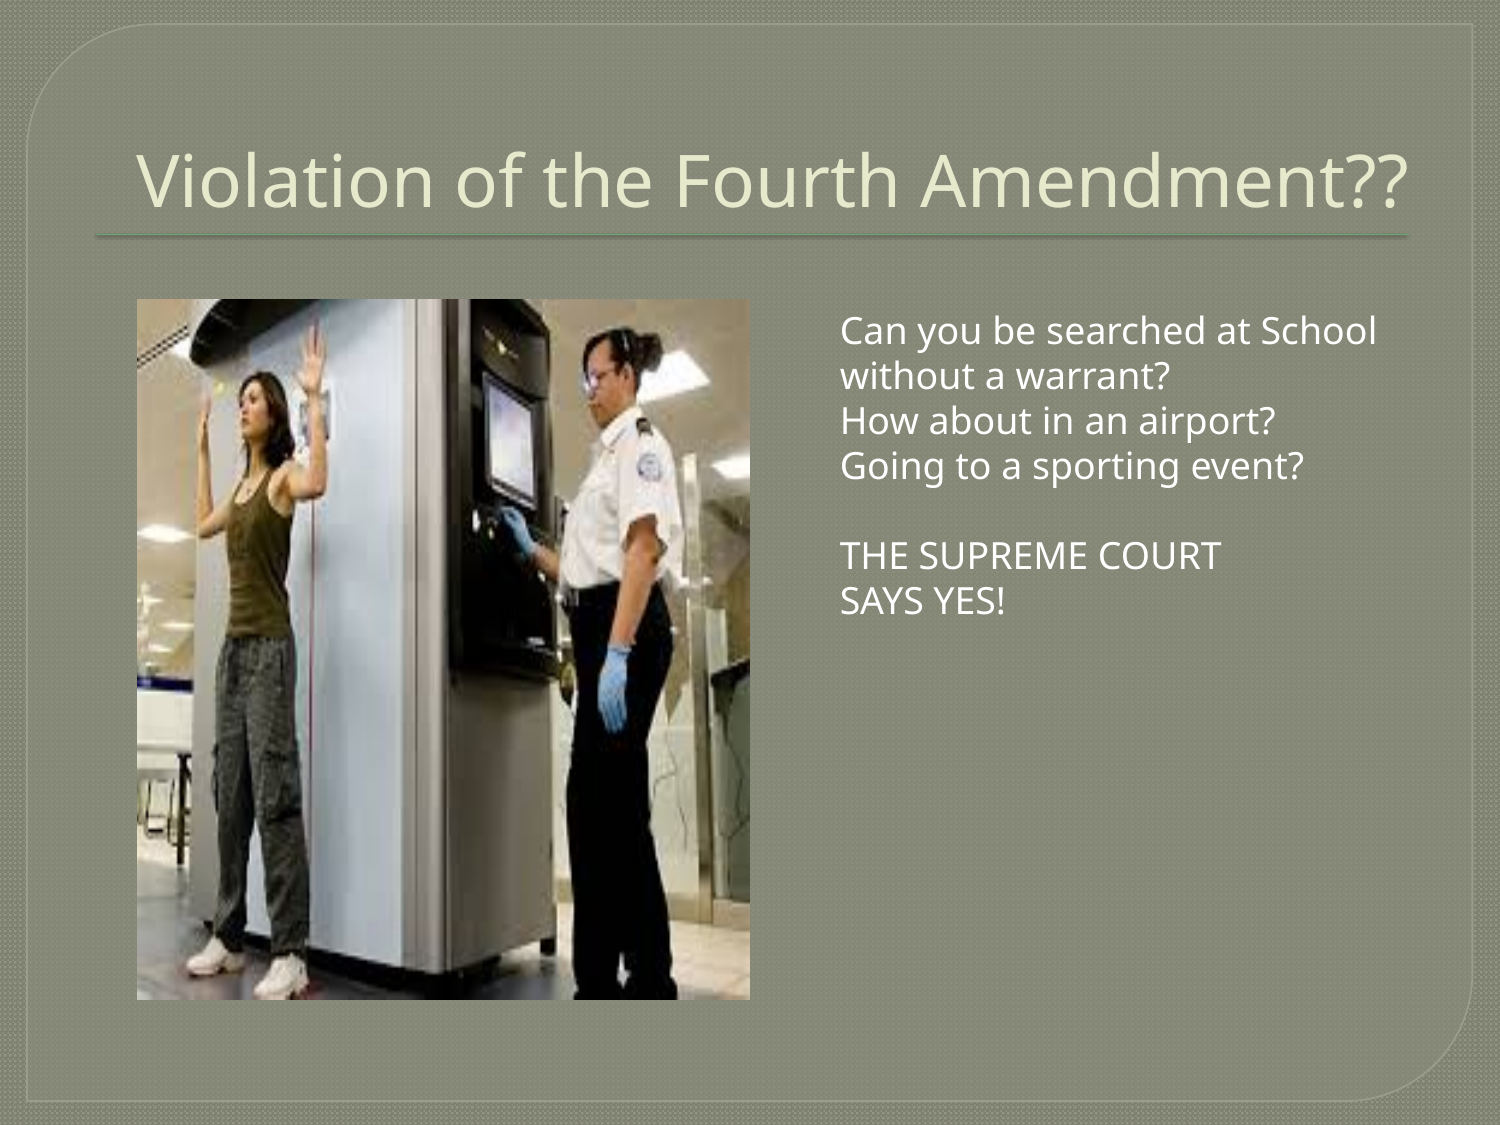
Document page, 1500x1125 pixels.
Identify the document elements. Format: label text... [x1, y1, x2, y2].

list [137, 299, 751, 1001]
title Violation of the Fourth Amendment?? [75, 41, 1425, 230]
text_box Can you be searched at School without a warrant? How about in an airport? Going to a sporting event? THE SUPREME COURT SAYS YES! [824, 299, 1425, 720]
